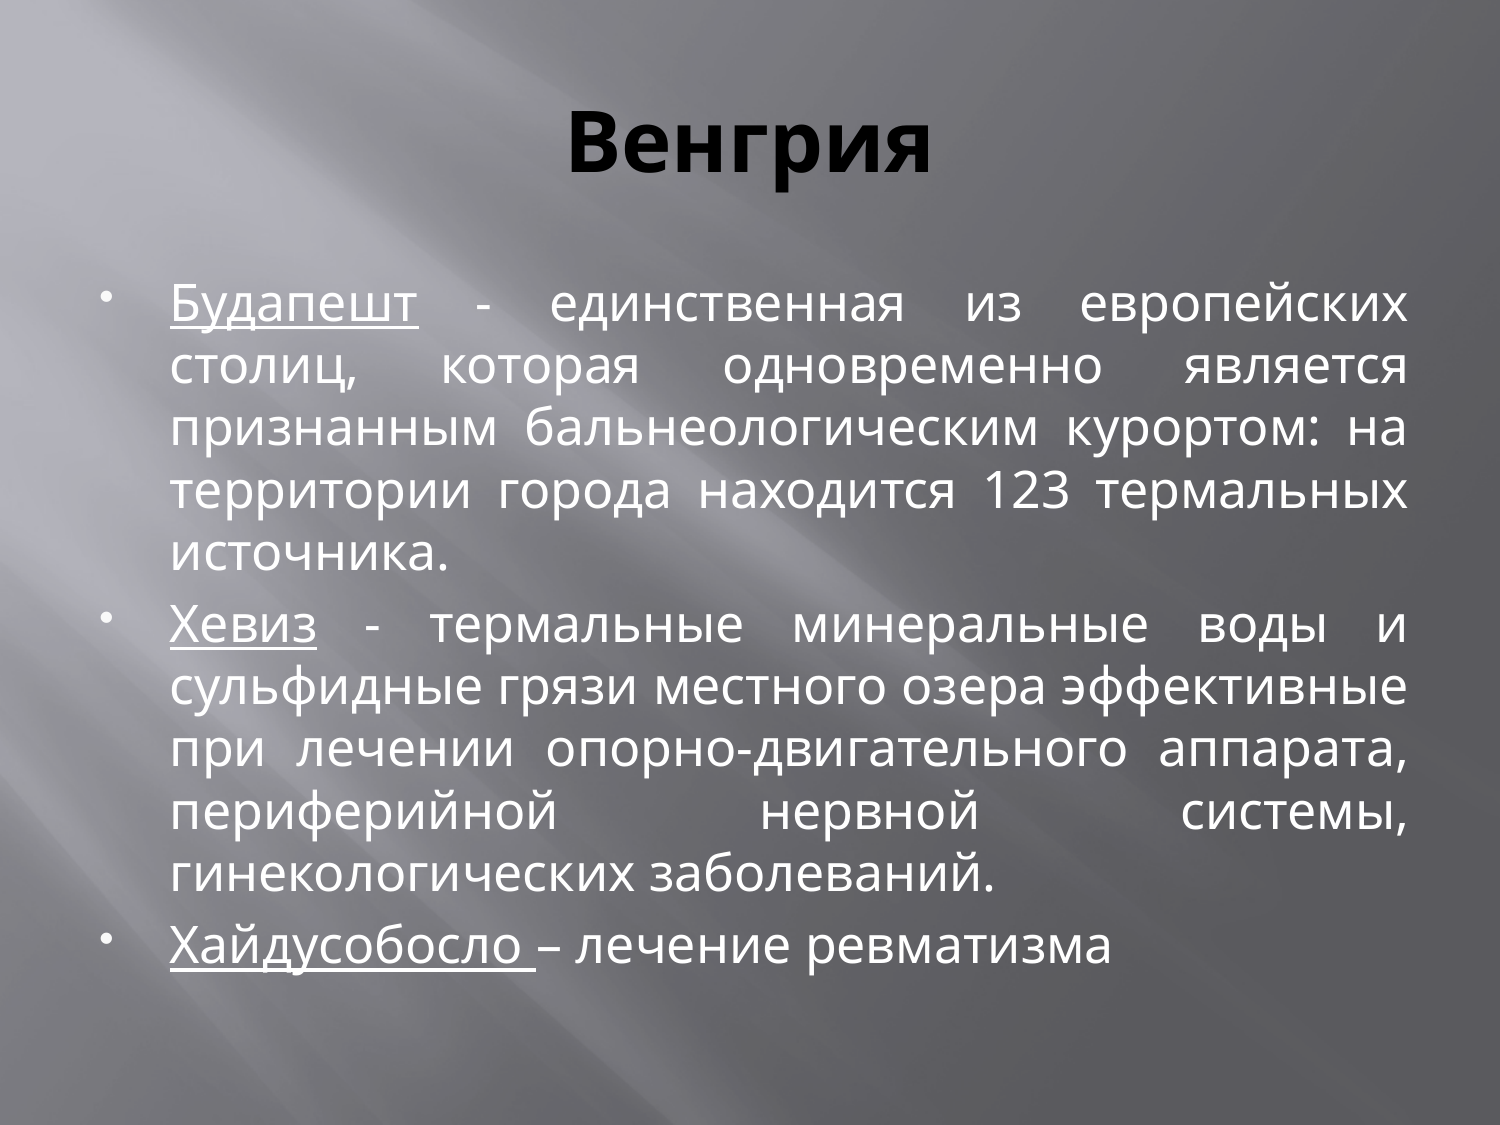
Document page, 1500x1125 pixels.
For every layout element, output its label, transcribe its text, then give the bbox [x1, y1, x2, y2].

title Венгрия [75, 45, 1425, 233]
list Будапешт - единственная из европейских столиц, которая одновременно является признанным бальнеологическим курортом: на территории города находится 123 термальных источника. Хевиз - термальные минеральные воды и сульфидные грязи местного озера эффективные при лечении опорно-двигательного аппарата, периферийной нервной системы, гинекологических заболеваний. Хайдусобосло – лечение ревматизма [75, 262, 1425, 1035]
